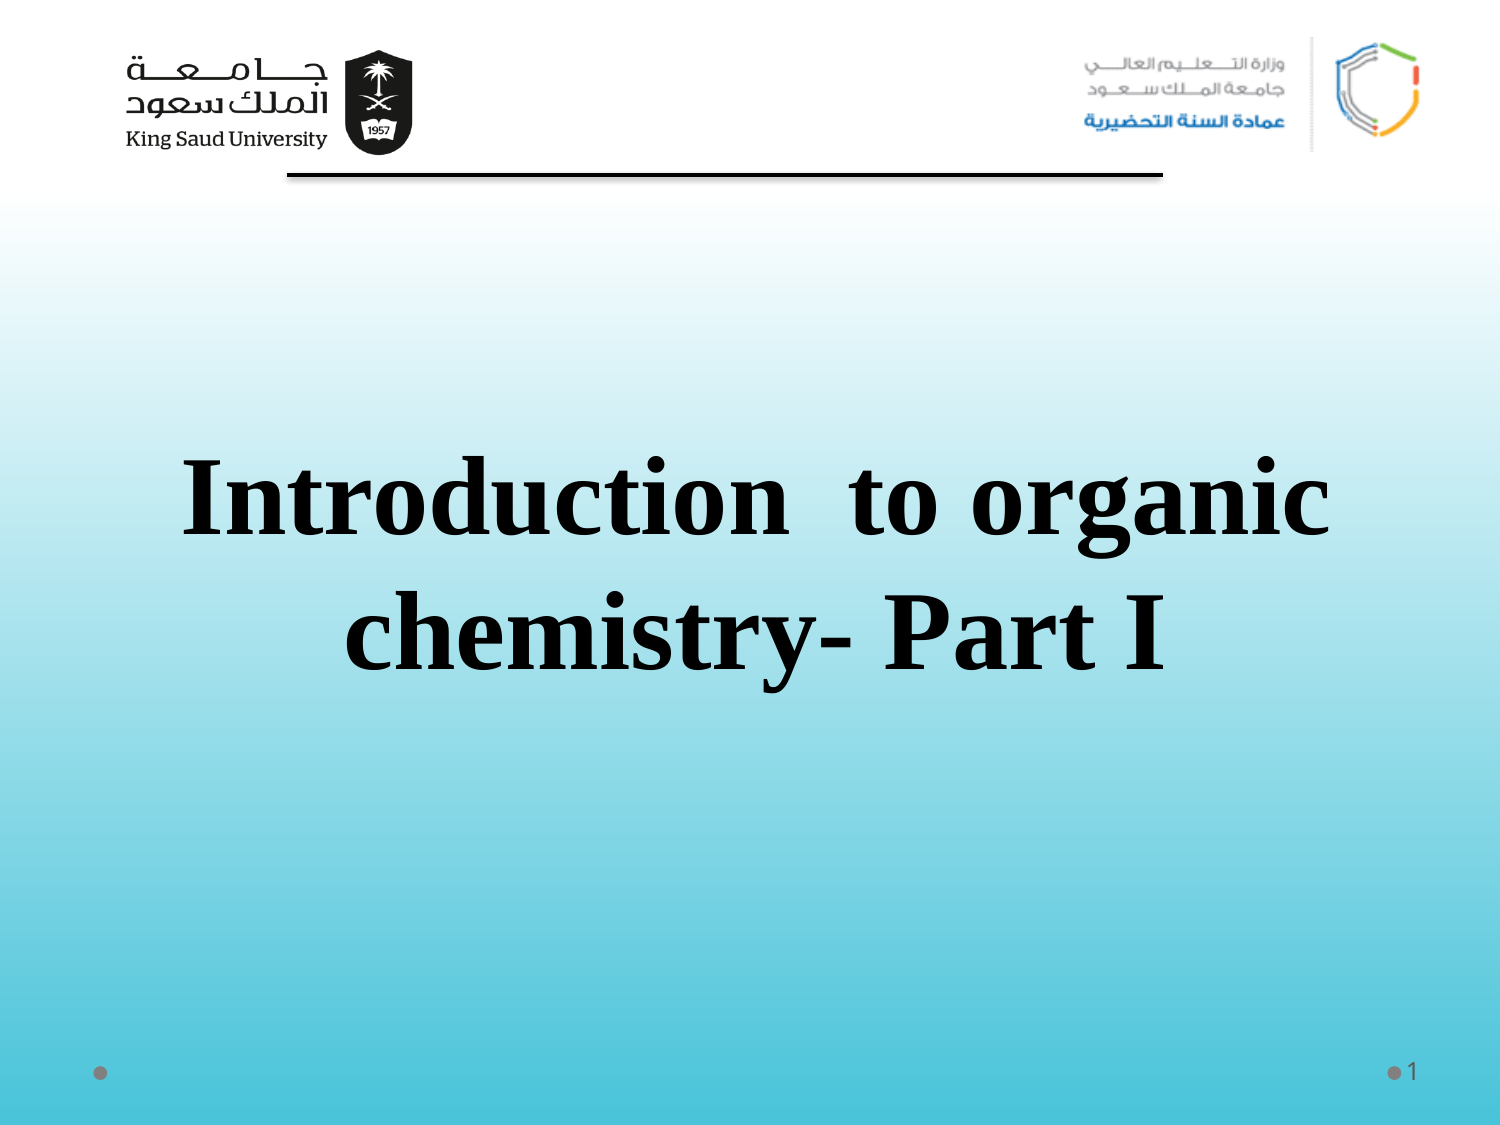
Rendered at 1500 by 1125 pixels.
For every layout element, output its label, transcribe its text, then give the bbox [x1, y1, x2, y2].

slide_number 1 [1401, 1042, 1494, 1103]
picture [1024, 37, 1422, 152]
picture [124, 48, 413, 157]
title Introduction to organic chemistry- Part I [50, 399, 1463, 700]
